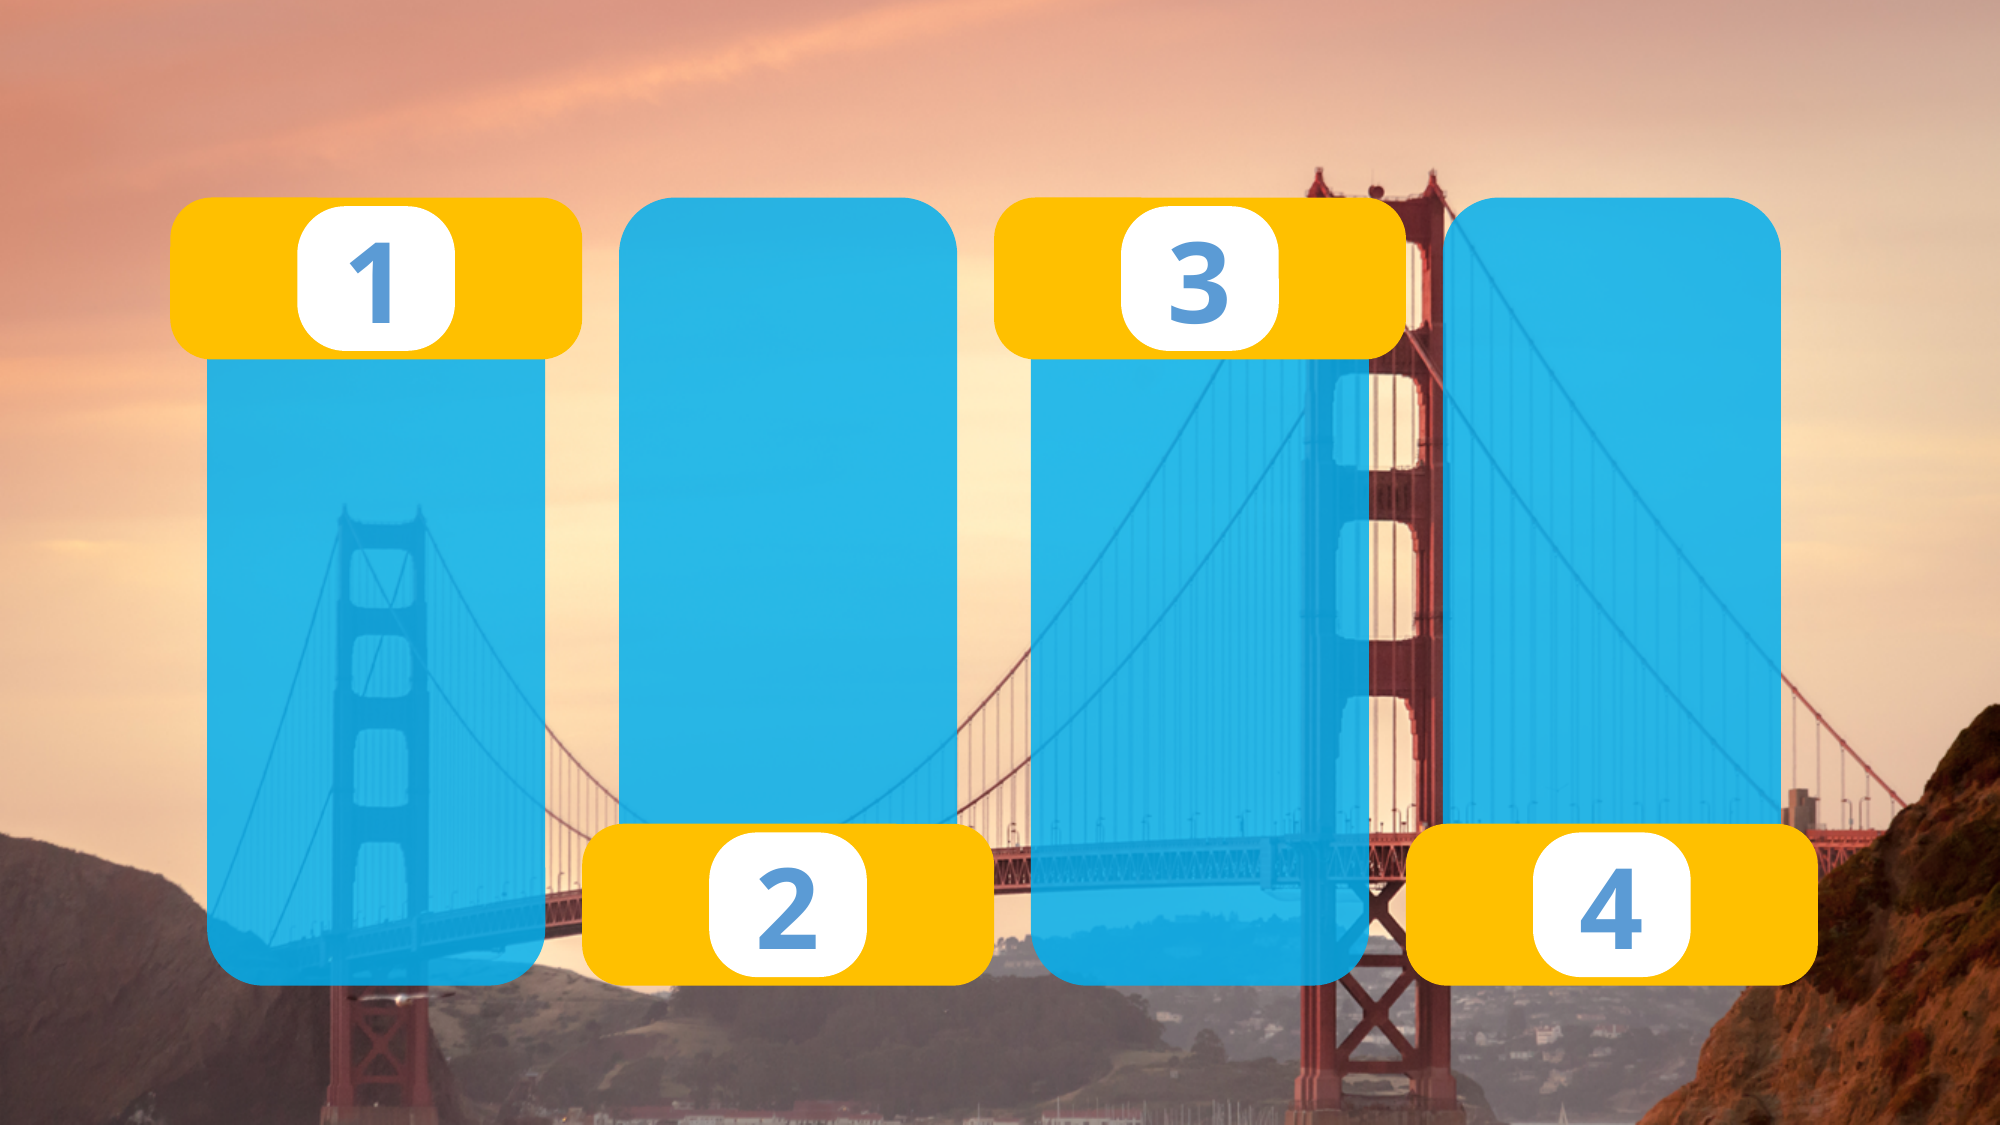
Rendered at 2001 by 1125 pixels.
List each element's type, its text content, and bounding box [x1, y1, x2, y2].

text_box [581, 822, 996, 987]
picture [0, 0, 2000, 1125]
text_box 1 [296, 205, 456, 352]
text_box [1441, 196, 1782, 823]
text_box [618, 196, 959, 823]
text_box 4 [1531, 831, 1692, 979]
text_box [992, 196, 1408, 361]
text_box 3 [1120, 205, 1280, 352]
text_box [1404, 822, 1819, 987]
text_box 2 [708, 831, 868, 979]
text_box [1029, 361, 1371, 987]
text_box [206, 361, 547, 987]
text_box [169, 196, 584, 361]
